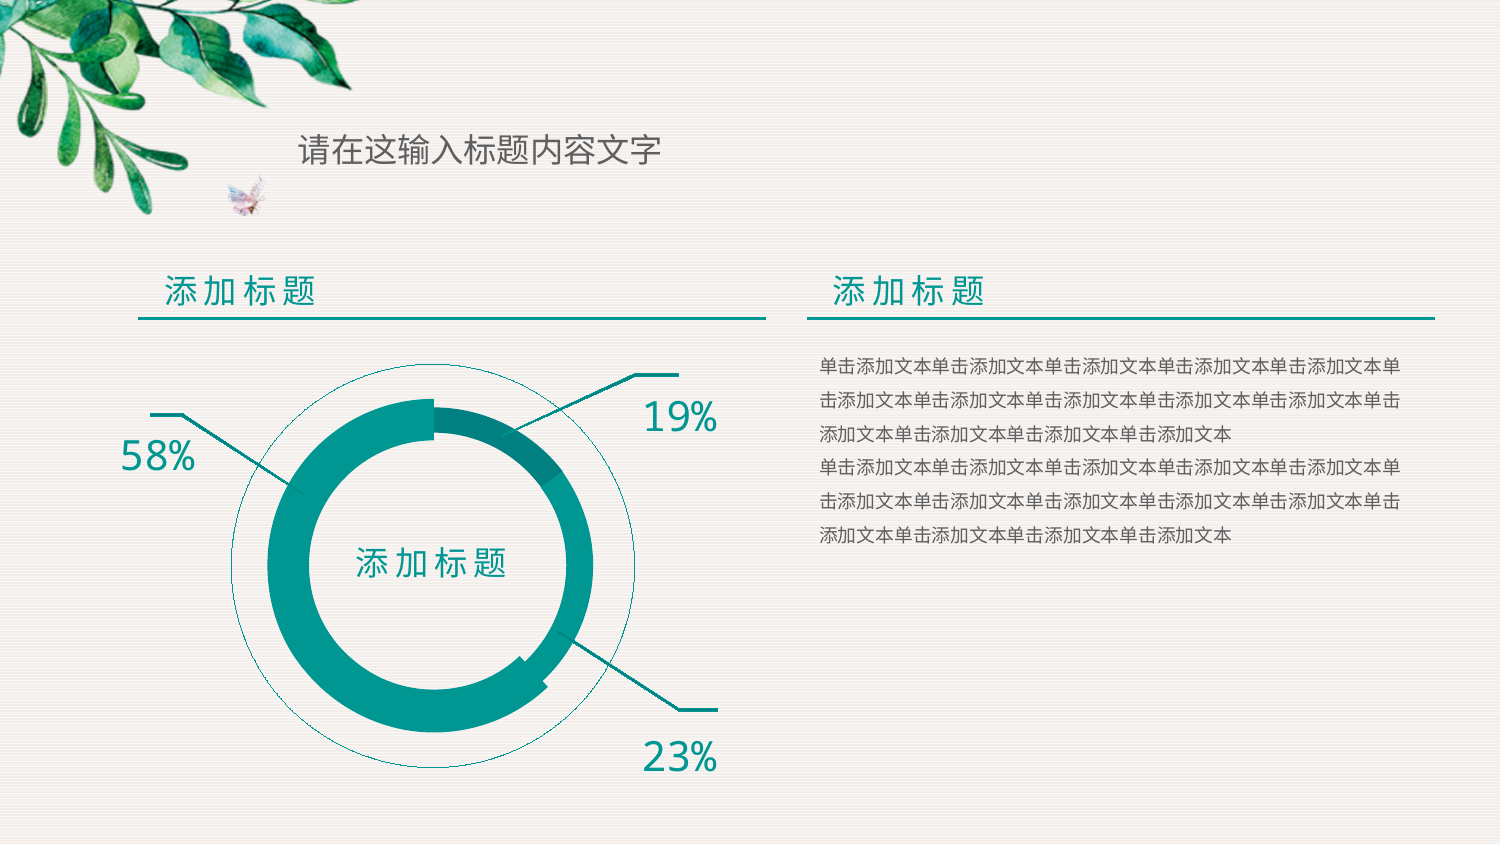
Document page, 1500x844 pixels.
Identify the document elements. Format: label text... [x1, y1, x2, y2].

text_box 19% [666, 382, 732, 447]
text_box 23% [675, 722, 731, 788]
text_box [150, 413, 193, 420]
text_box 添加标题 [149, 290, 331, 318]
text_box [230, 363, 635, 768]
text_box [646, 373, 679, 377]
text_box 请在这输入标题内容文字 [427, 122, 918, 177]
text_box [209, 430, 230, 448]
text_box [806, 262, 1436, 319]
text_box 单击添加文本单击添加文本单击添加文本单击添加文本单击添加文本单击添加文本单击添加文本单击添加文本单击添加文本单击添加文本单击添加文本单击添加文本单击添加文本单击添加文本 单击添加文本单击添加文本单击添加文本单击添加文本单击添加文本单击添加文本单击添加文本单击添加文本单击添加文本单击添加文本单击添加文本单击添加文本单击添加文本单击添加文本 [804, 336, 1432, 636]
picture [0, 0, 385, 245]
text_box [677, 706, 718, 712]
text_box 58% [104, 420, 209, 486]
